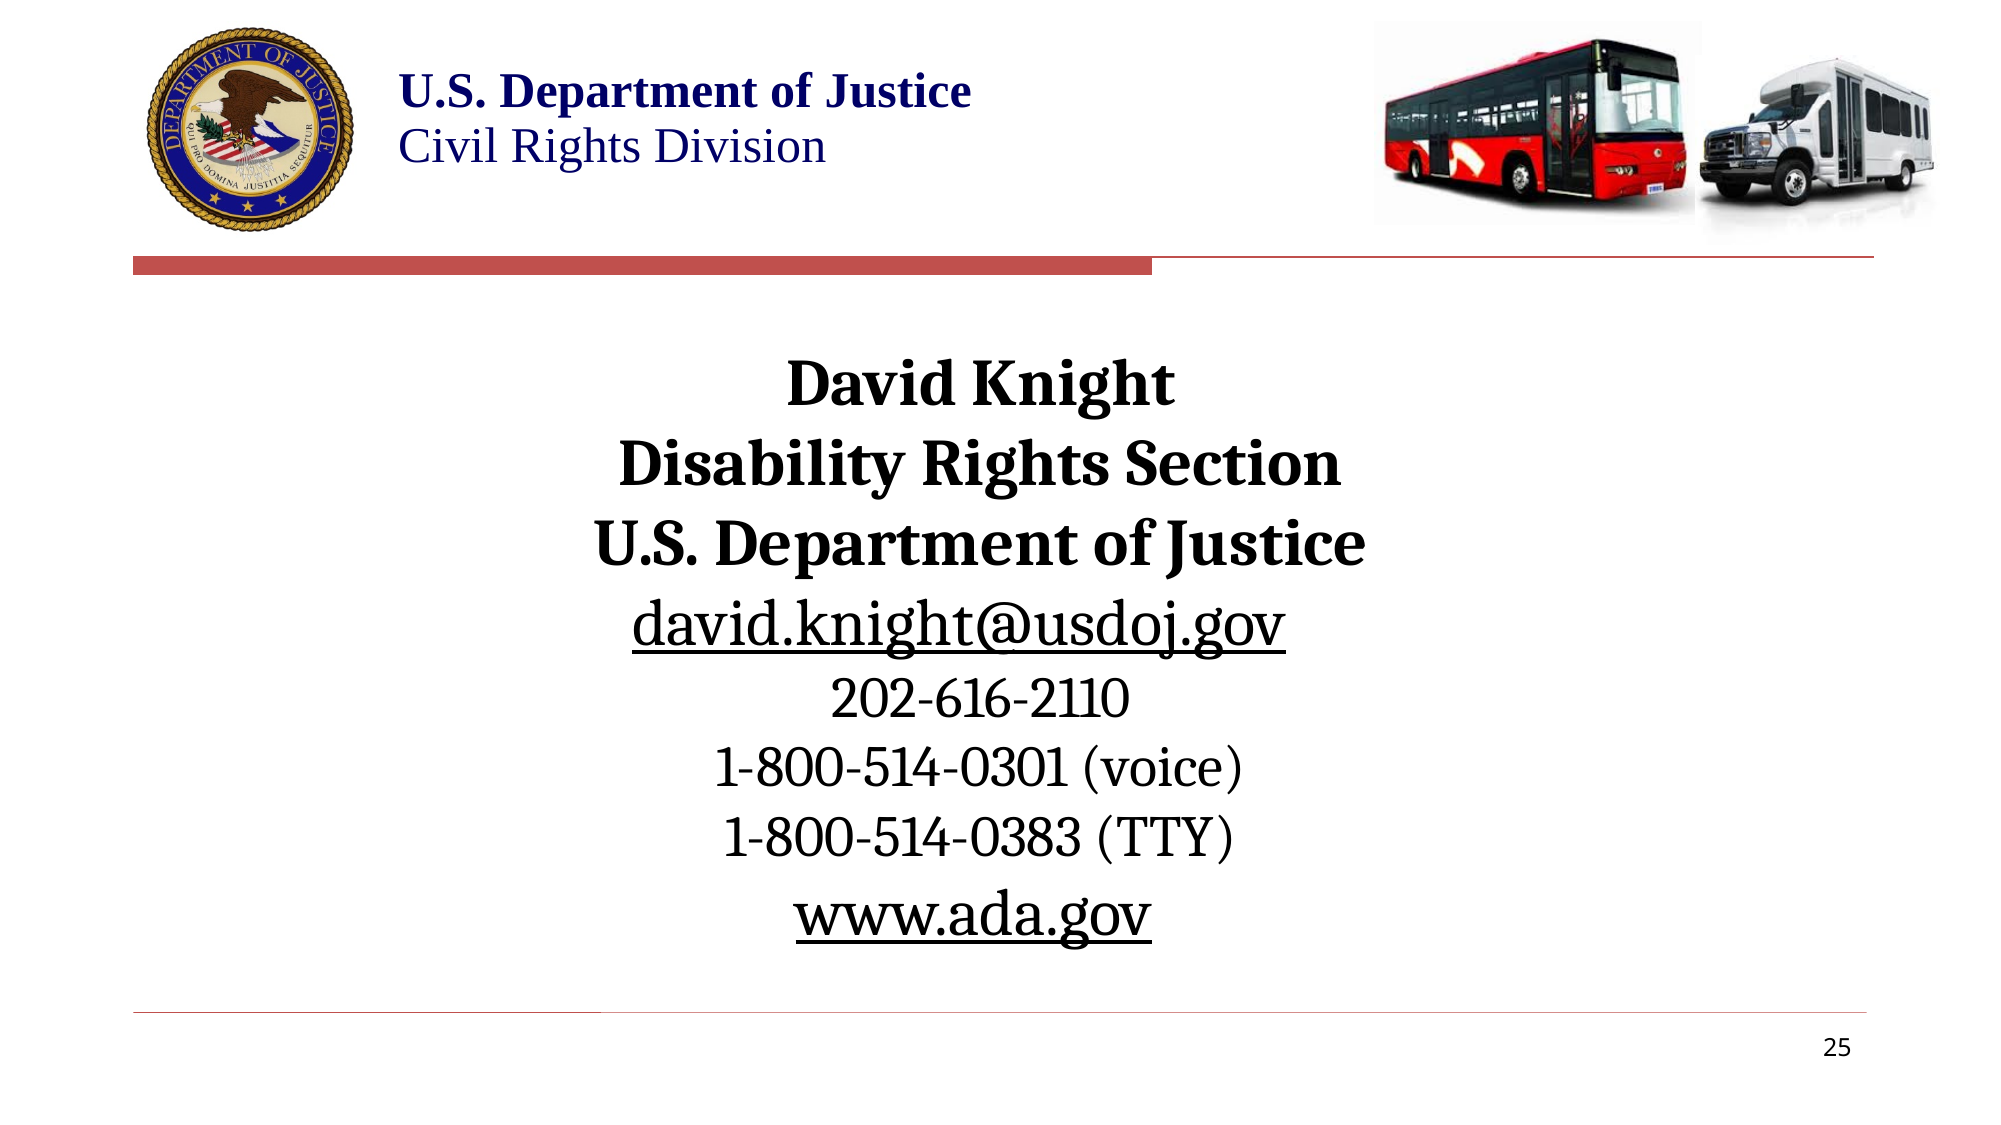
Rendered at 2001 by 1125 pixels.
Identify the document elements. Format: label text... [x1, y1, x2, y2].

slide_number 25 [1433, 1024, 1867, 1103]
picture [137, 21, 363, 238]
text_box David Knight Disability Rights Section U.S. Department of Justice david.knight@usdoj.gov 202-616-2110 1-800-514-0301 (voice) 1-800-514-0383 (TTY) www.ada.gov [424, 331, 1538, 956]
picture [1374, 21, 1940, 245]
